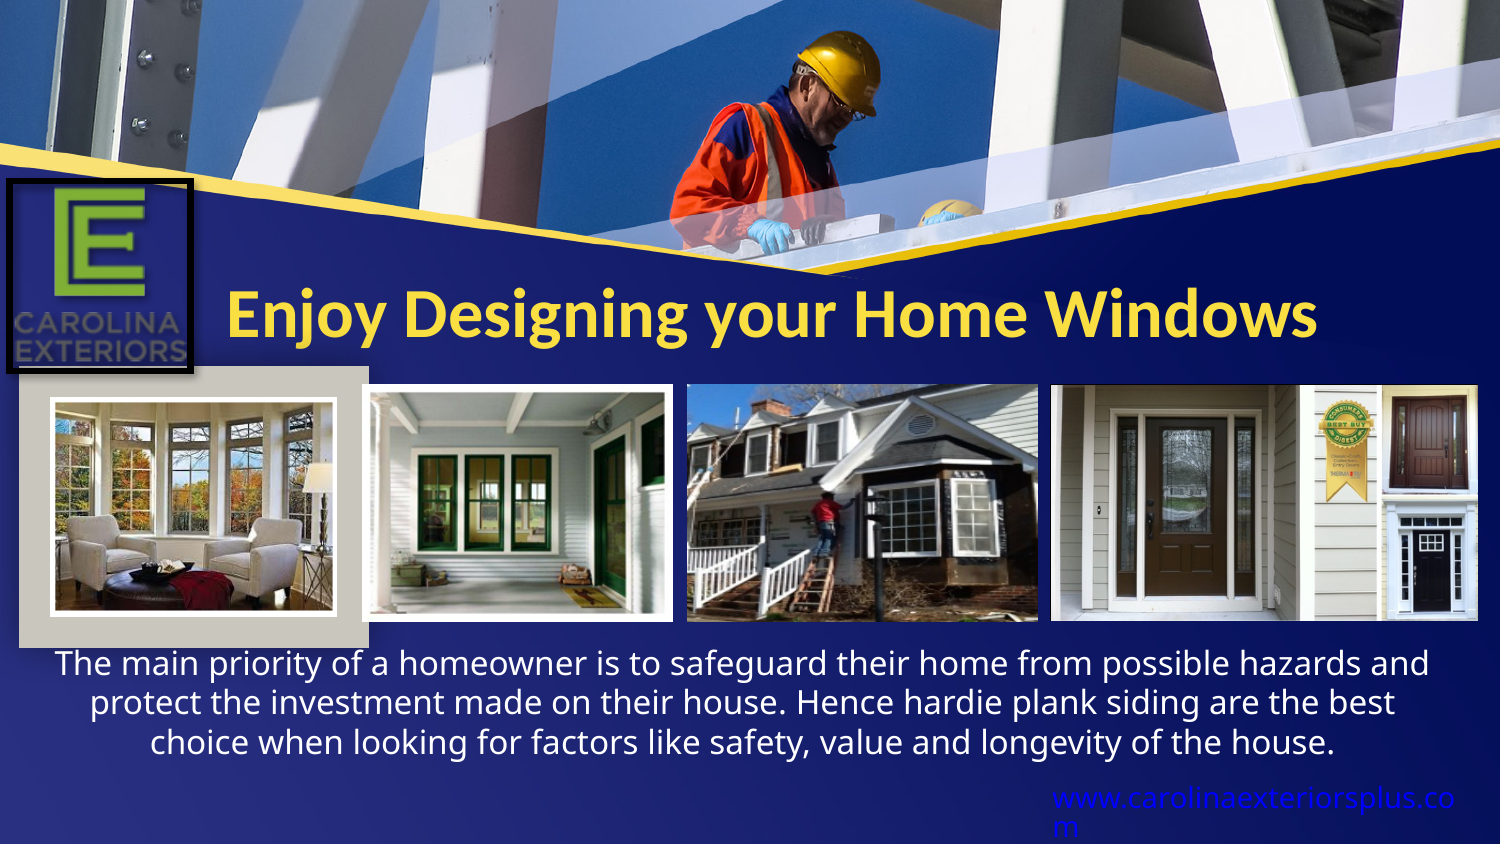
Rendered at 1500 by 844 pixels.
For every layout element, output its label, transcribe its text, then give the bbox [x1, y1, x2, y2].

picture [0, 0, 1500, 844]
title Enjoy Designing your Home Windows [203, 259, 1450, 360]
text_box The main priority of a homeowner is to safeguard their home from possible hazards and protect the investment made on their house. Hence hardie plank siding are the best choice when looking for factors like safety, value and longevity of the house. [24, 634, 1463, 769]
text_box www.carolinaexteriorsplus.com [1037, 771, 1488, 822]
